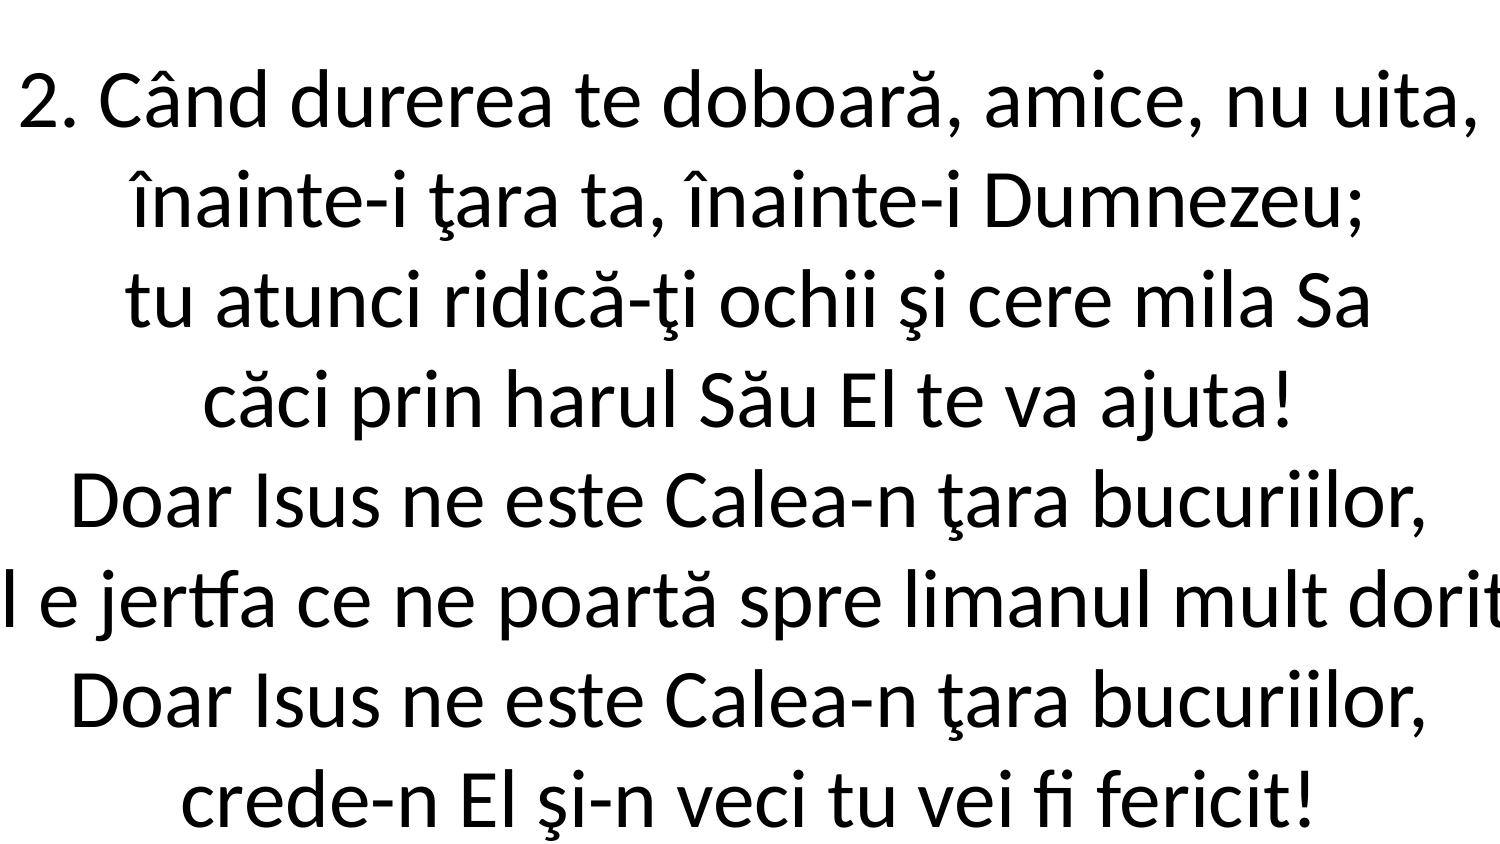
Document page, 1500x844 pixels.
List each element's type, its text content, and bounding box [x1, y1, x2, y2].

text_box 2. Când durerea te doboară, amice, nu uita, înainte-i ţara ta, înainte-i Dumnezeu; tu atunci ridică-ţi ochii şi cere mila Sa căci prin harul Său El te va ajuta! Doar Isus ne este Calea-n ţara bucuriilor, El e jertfa ce ne poartă spre limanul mult dorit! Doar Isus ne este Calea-n ţara bucuriilor, crede-n El şi-n veci tu vei fi fericit! [0, 0, 1500, 844]
